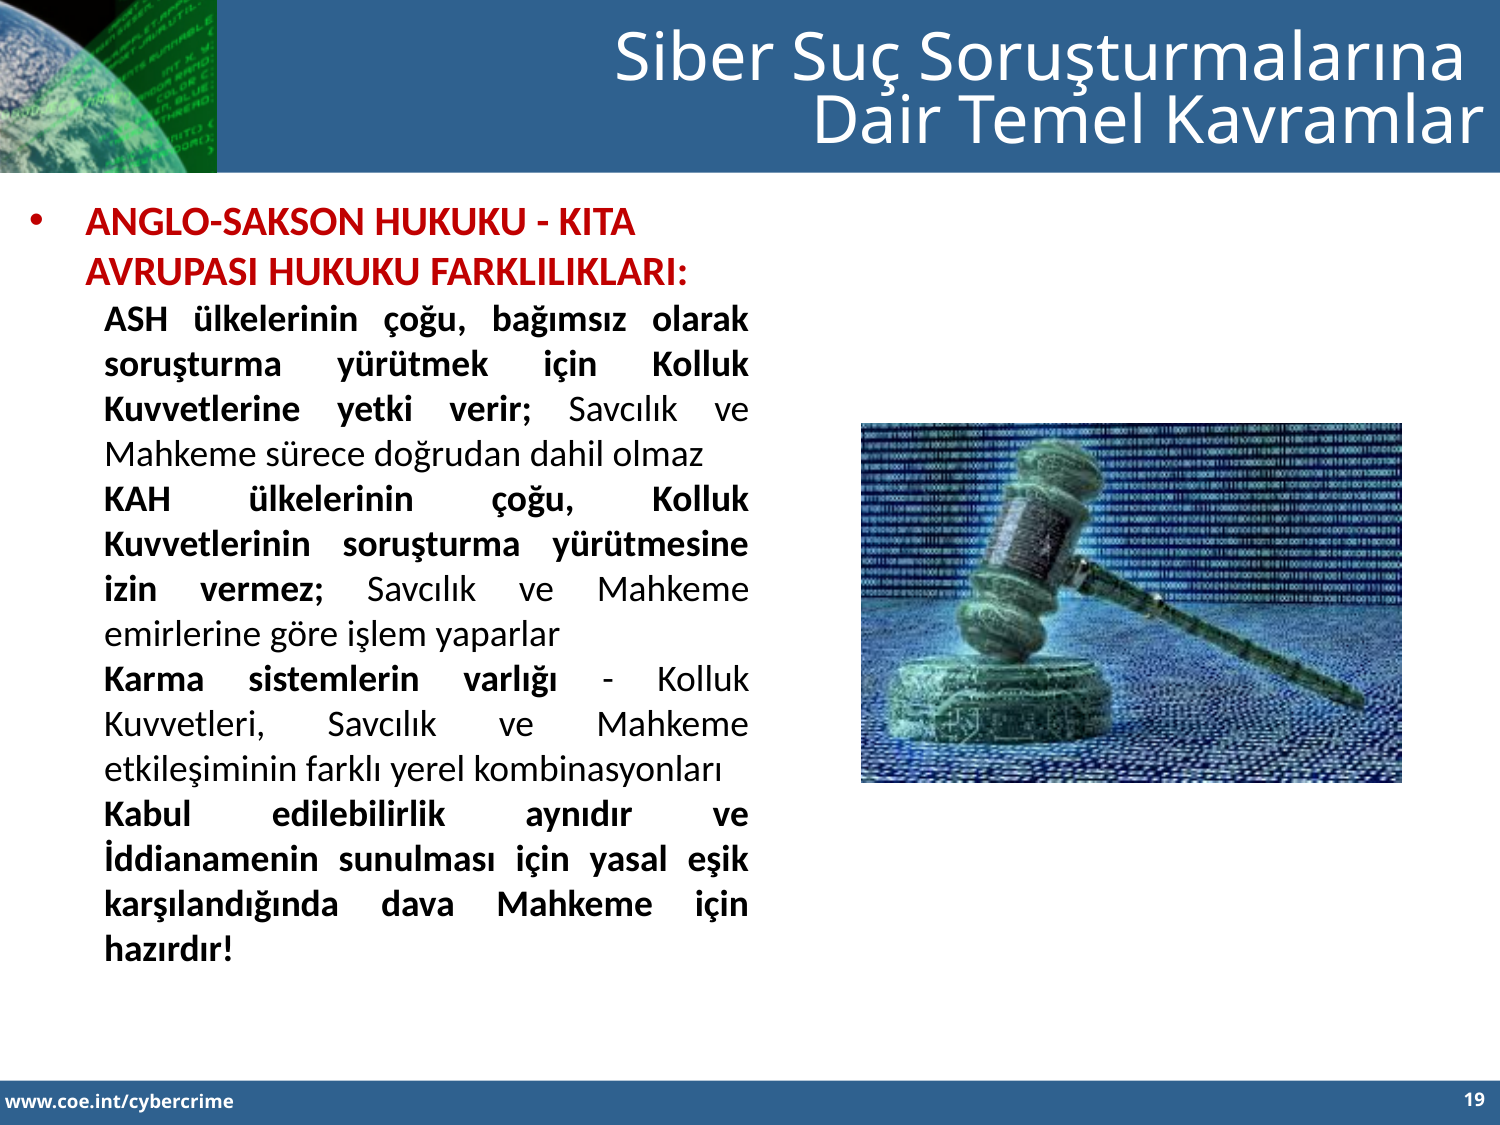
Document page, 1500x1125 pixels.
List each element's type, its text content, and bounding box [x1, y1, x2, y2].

text_box ANGLO-SAKSON HUKUKU - KITA AVRUPASI HUKUKU FARKLILIKLARI: ASH ülkelerinin çoğu, bağımsız olarak soruşturma yürütmek için Kolluk Kuvvetlerine yetki verir; Savcılık ve Mahkeme sürece doğrudan dahil olmaz KAH ülkelerinin çoğu, Kolluk Kuvvetlerinin soruşturma yürütmesine izin vermez; Savcılık ve Mahkeme emirlerine göre işlem yaparlar Karma sistemlerin varlığı - Kolluk Kuvvetleri, Savcılık ve Mahkeme etkileşiminin farklı yerel kombinasyonları Kabul edilebilirlik aynıdır ve İddianamenin sunulması için yasal eşik karşılandığında dava Mahkeme için hazırdır! [14, 186, 765, 977]
picture [0, 1, 217, 173]
picture [861, 423, 1402, 783]
slide_number 19 [1149, 1079, 1500, 1125]
text_box Siber Suç Soruşturmalarına Dair Temel Kavramlar [359, 16, 1500, 169]
